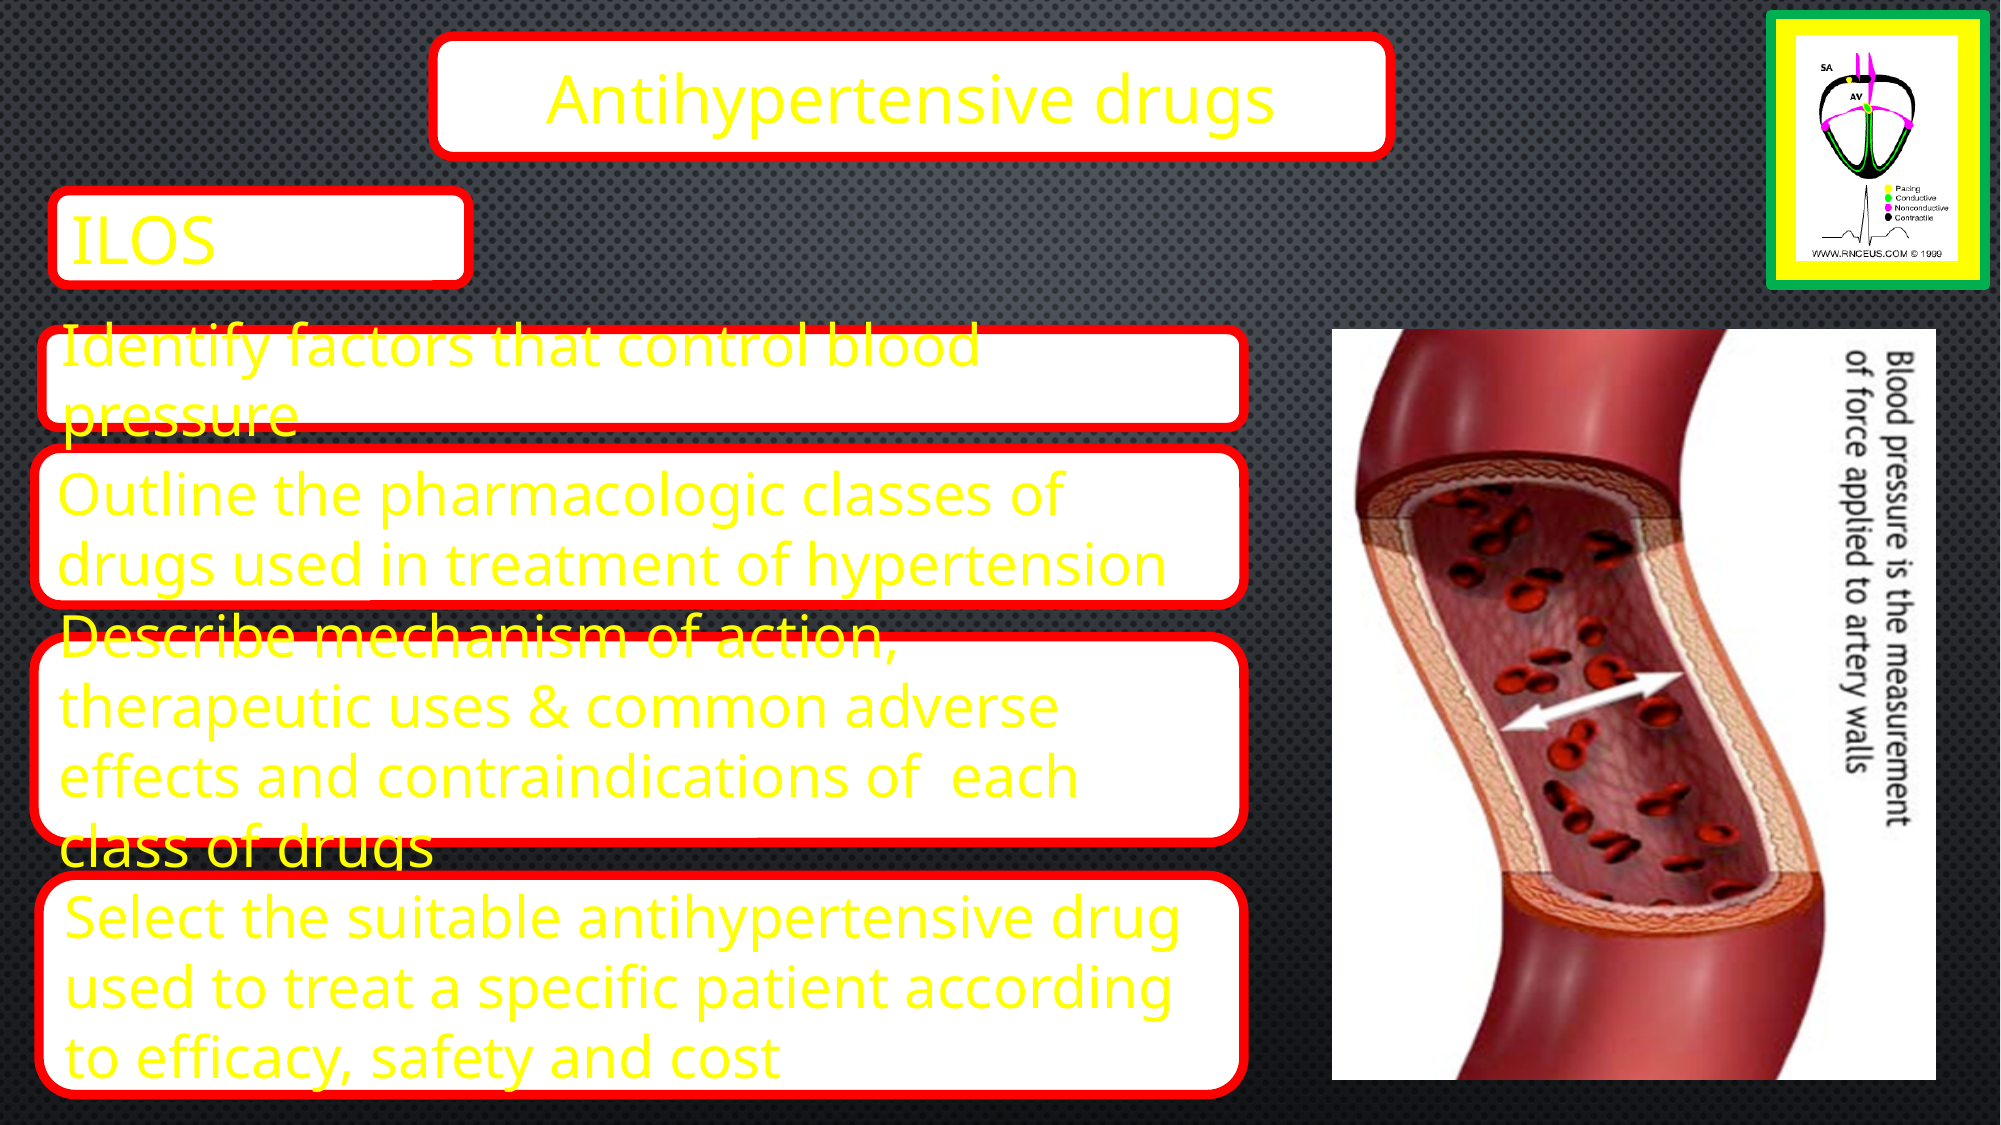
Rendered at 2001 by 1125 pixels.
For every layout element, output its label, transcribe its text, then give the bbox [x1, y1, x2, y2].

text_box ILOS [50, 189, 471, 287]
text_box [1770, 13, 1987, 287]
picture [1331, 329, 1936, 1080]
text_box Identify factors that control blood pressure [40, 327, 1246, 430]
picture [1795, 35, 1959, 261]
text_box Antihypertensive drugs [431, 34, 1392, 159]
text_box Describe mechanism of action, therapeutic uses & common adverse effects and contraindications of each class of drugs [32, 635, 1246, 845]
text_box Outline the pharmacologic classes of drugs used in treatment of hypertension [32, 446, 1246, 607]
text_box Select the suitable antihypertensive drug used to treat a specific patient according to efficacy, safety and cost [37, 873, 1246, 1097]
